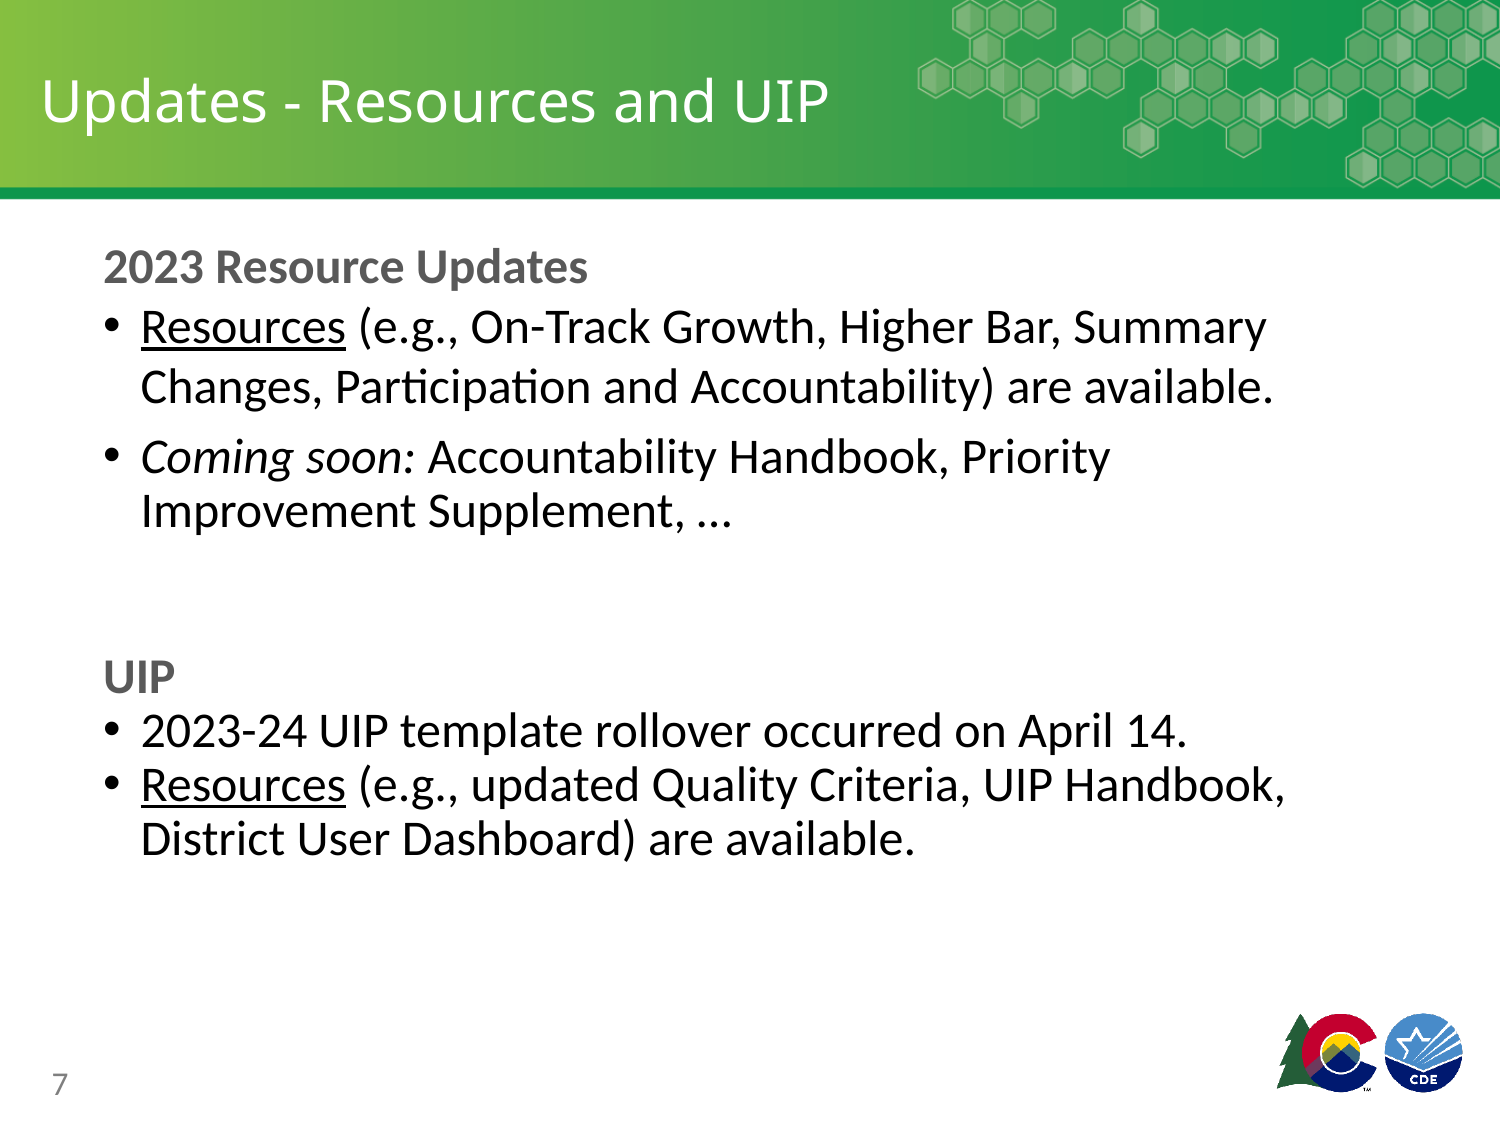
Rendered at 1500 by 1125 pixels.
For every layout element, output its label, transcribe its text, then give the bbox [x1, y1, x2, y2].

picture [1275, 1012, 1463, 1093]
picture [0, 0, 1500, 200]
list 2023 Resource Updates Resources (e.g., On-Track Growth, Higher Bar, Summary Changes, Participation and Accountability) are available. Coming soon: Accountability Handbook, Priority Improvement Supplement, … UIP 2023-24 UIP template rollover occurred on April 14. Resources (e.g., updated Quality Criteria, UIP Handbook, District User Dashboard) are available. [103, 239, 1397, 1002]
slide_number 7 [36, 1054, 375, 1115]
title Updates - Resources and UIP [40, 41, 1038, 166]
